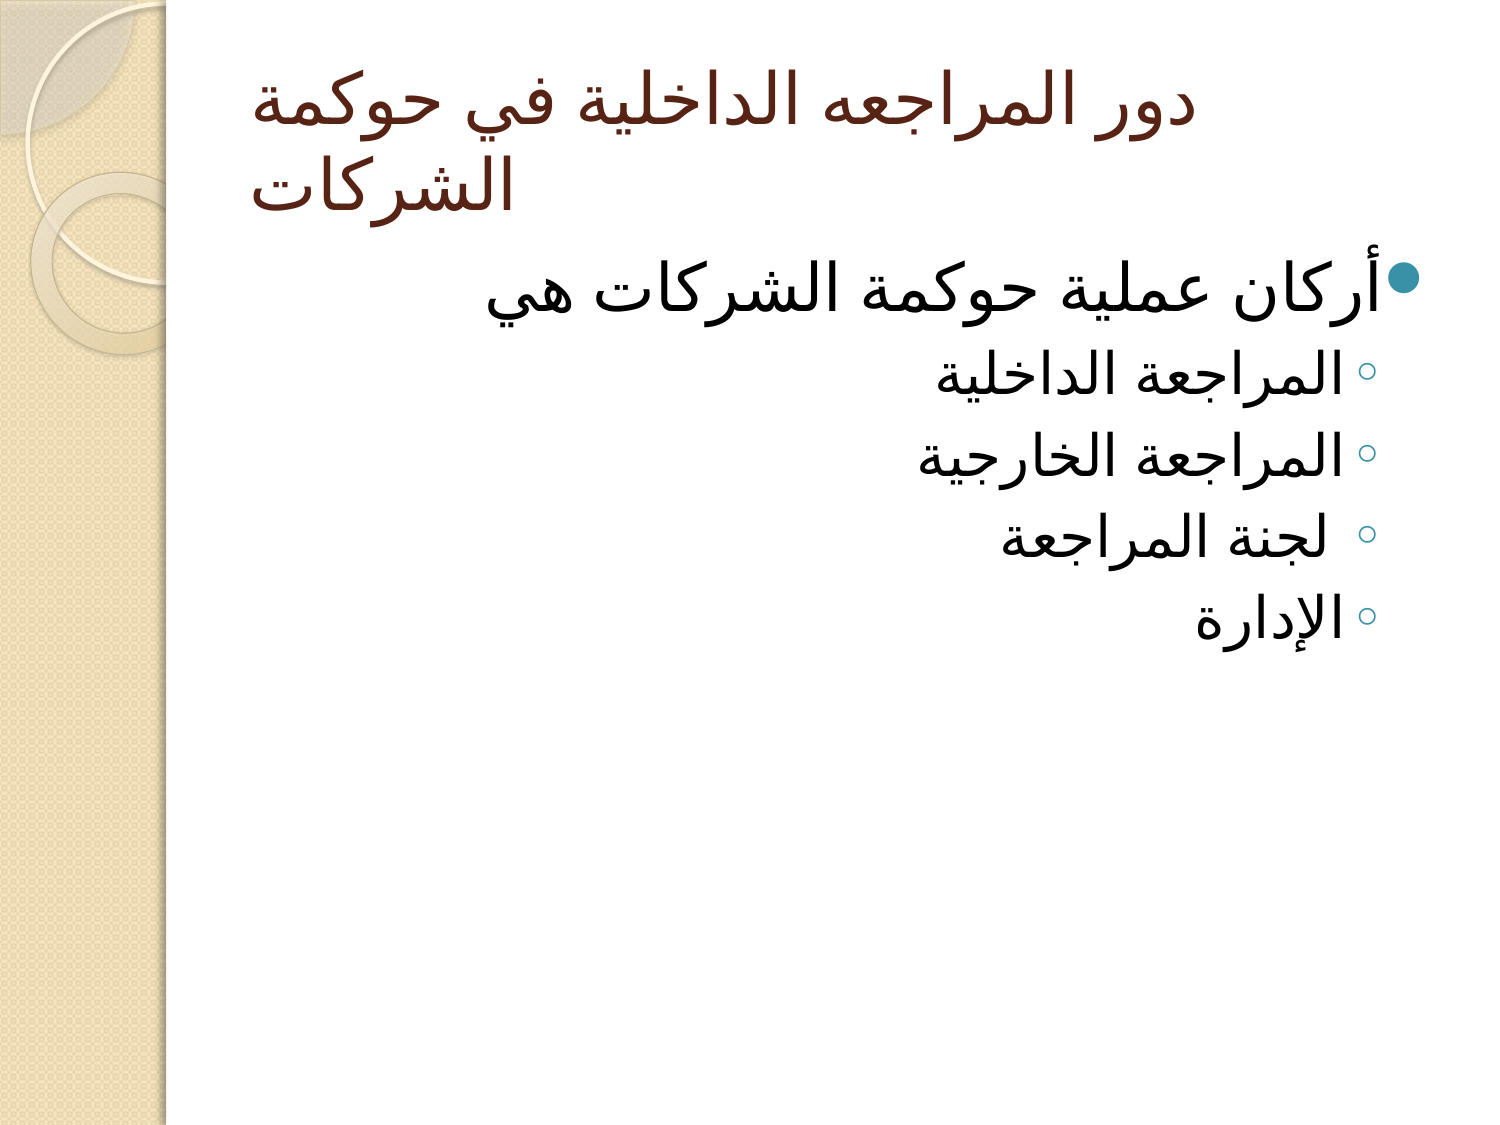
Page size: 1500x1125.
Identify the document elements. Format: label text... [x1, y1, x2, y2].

list أركان عملية حوكمة الشركات هي المراجعة الداخلية المراجعة الخارجية لجنة المراجعة الإدارة [235, 237, 1466, 1025]
title دور المراجعه الداخلية في حوكمة الشركات [235, 45, 1466, 233]
